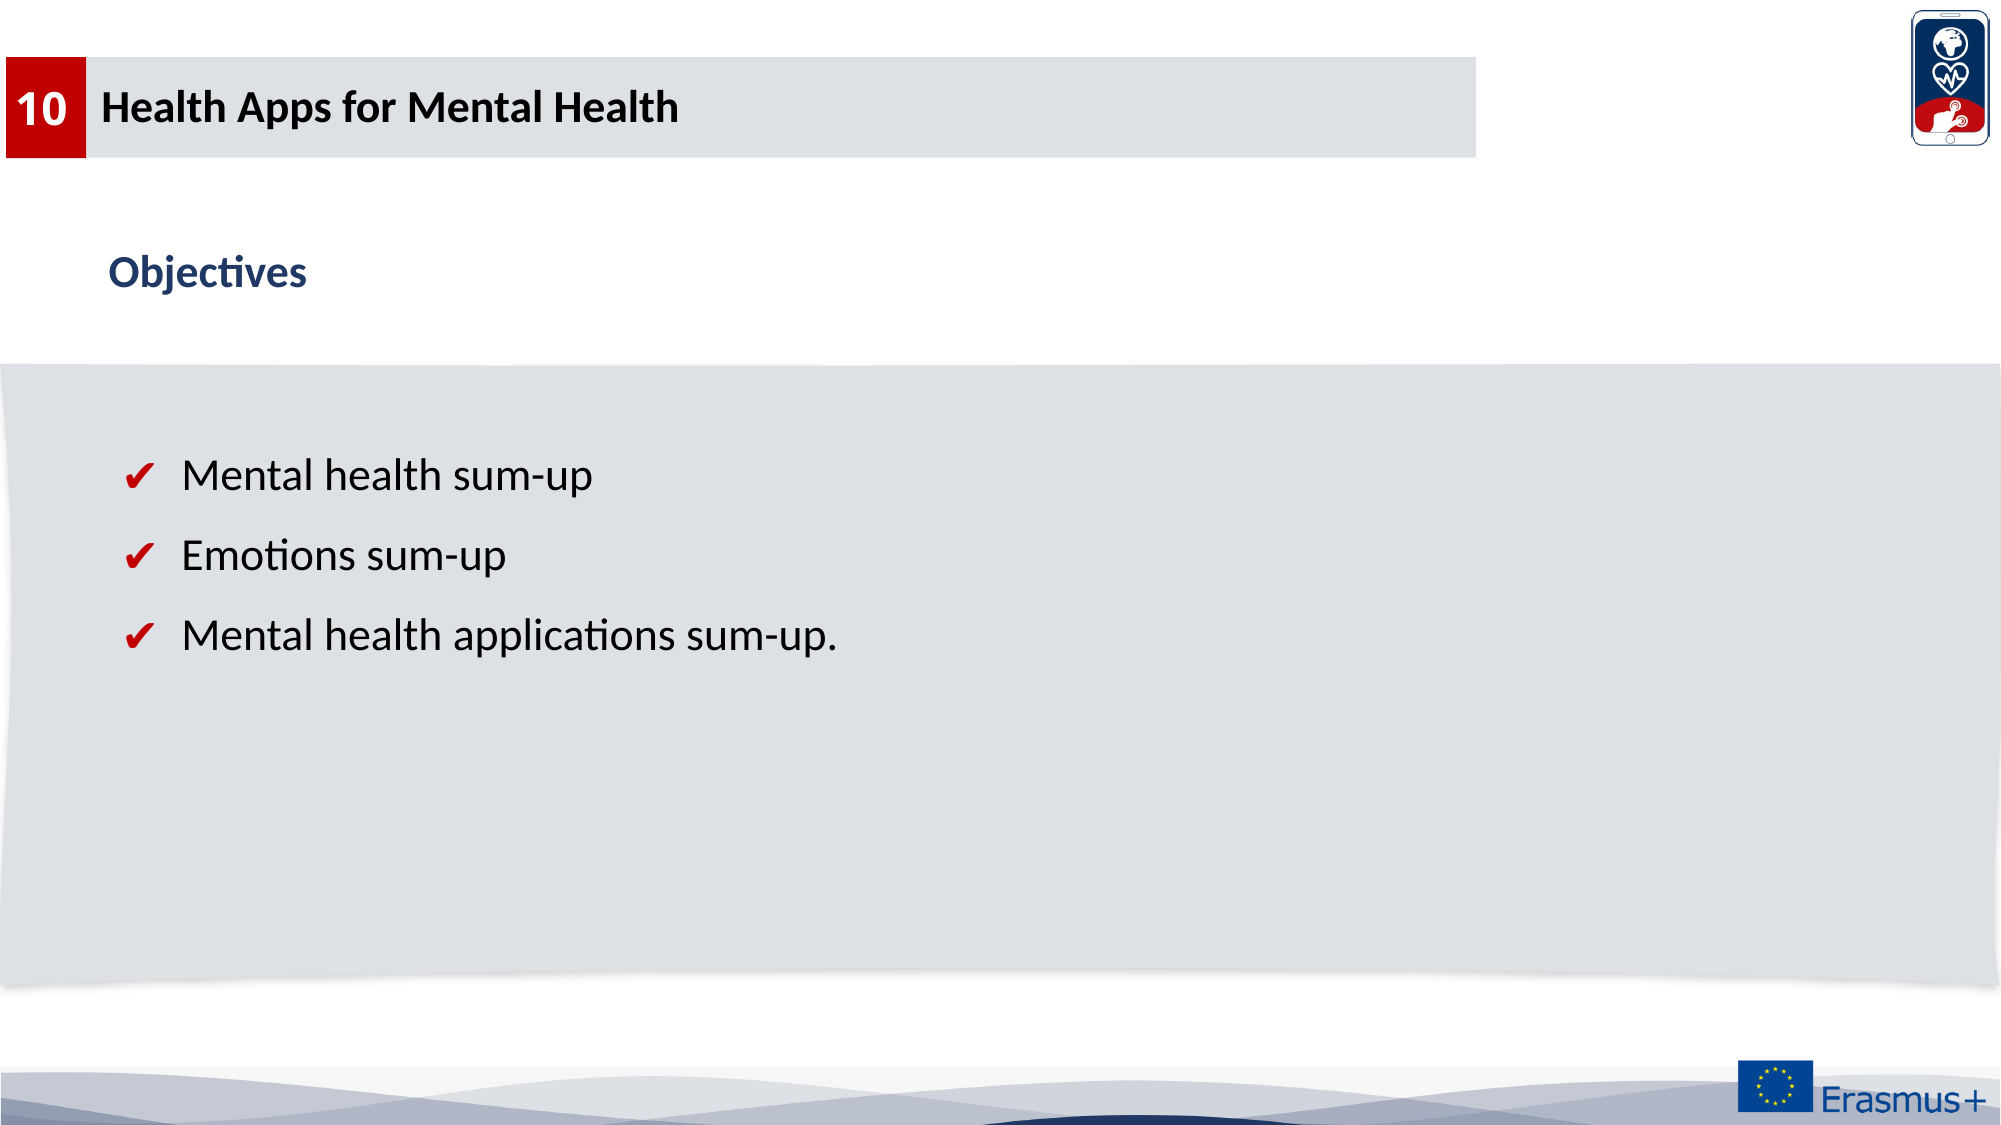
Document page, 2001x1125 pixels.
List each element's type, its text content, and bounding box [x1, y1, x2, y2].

picture [1911, 10, 1990, 146]
picture [0, 1045, 2001, 1125]
list Mental health sum-up Emotions sum-up Mental health applications sum-up. [91, 437, 1383, 986]
title Objectives [93, 221, 1819, 324]
text_box [6, 57, 86, 72]
text_box [6, 143, 87, 159]
text_box Health Apps for Mental Health [86, 57, 1477, 158]
text_box 10 [0, 72, 92, 143]
